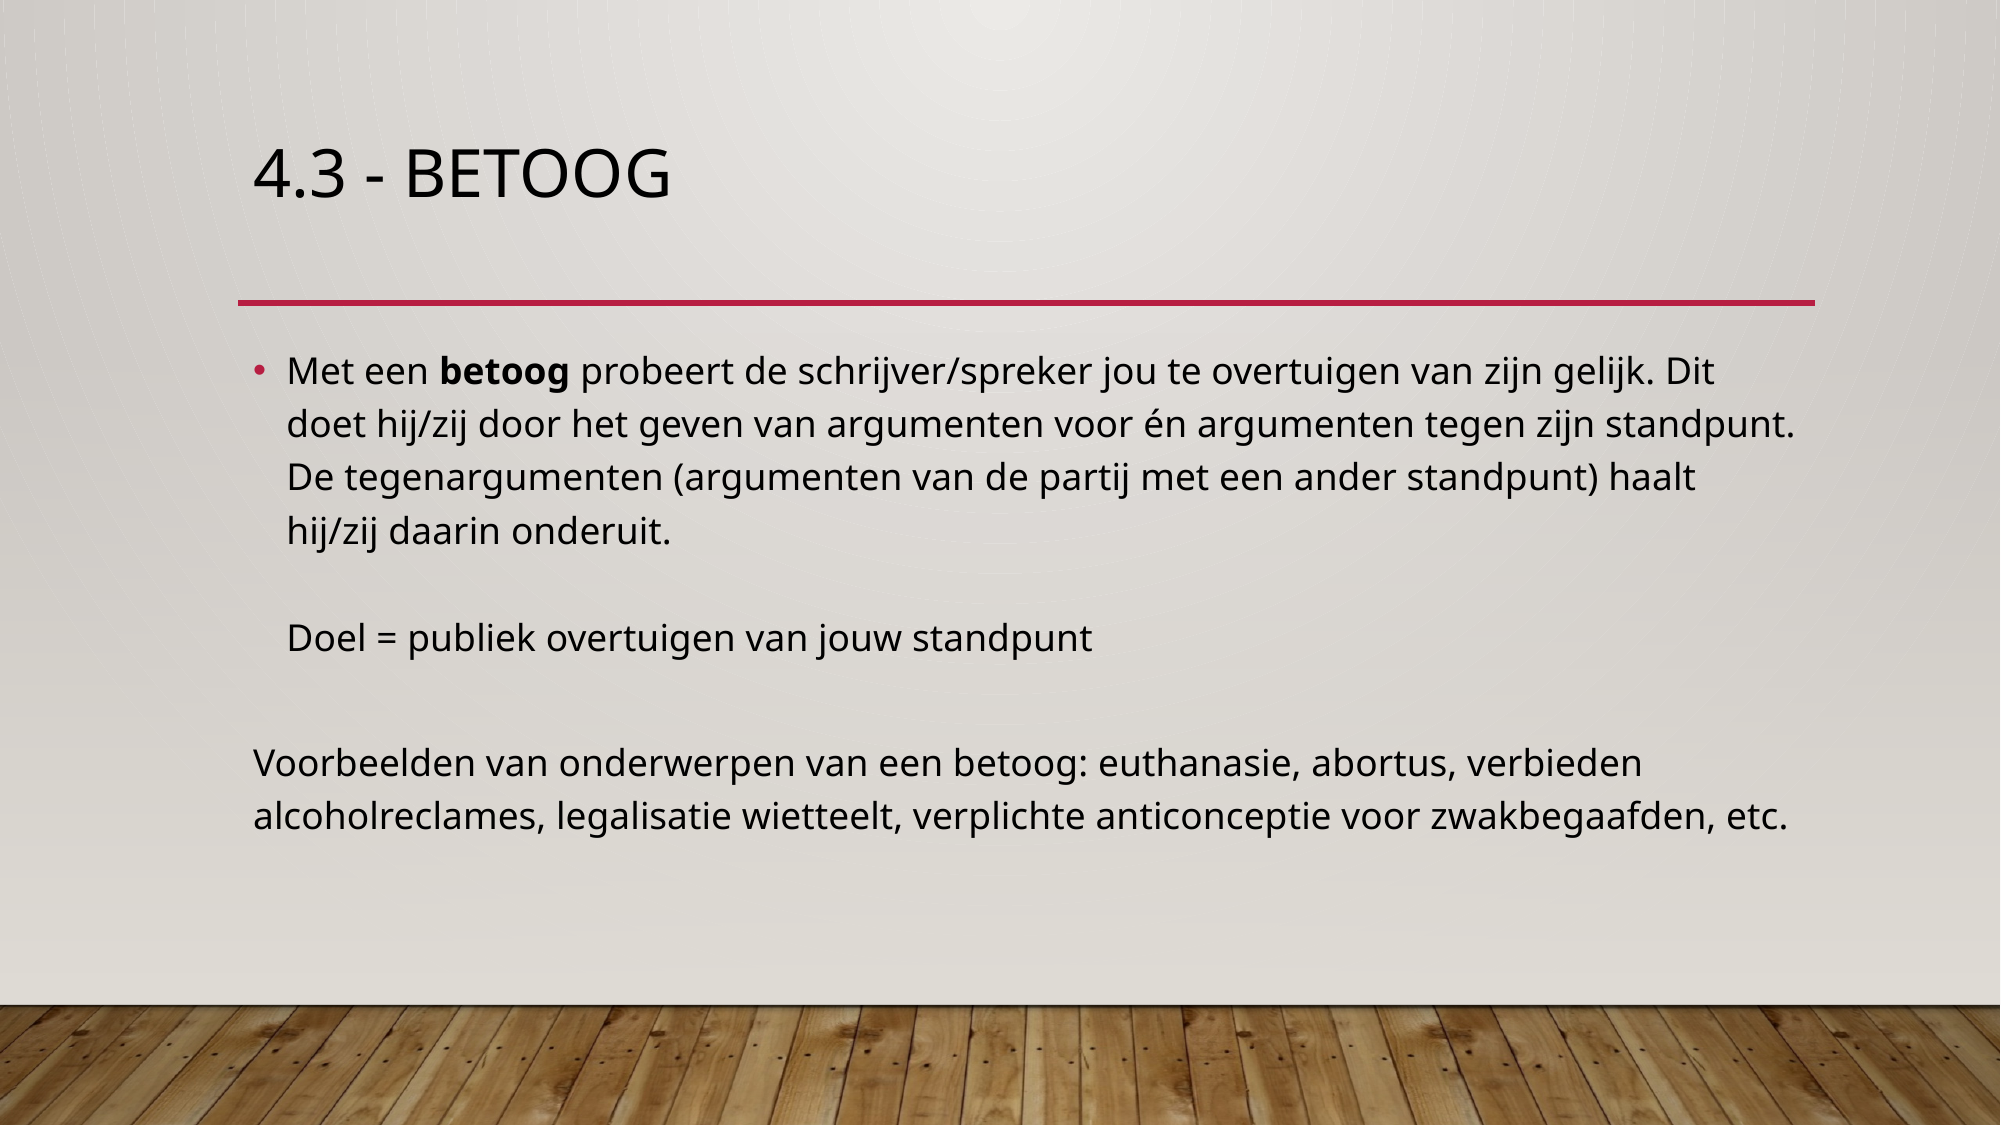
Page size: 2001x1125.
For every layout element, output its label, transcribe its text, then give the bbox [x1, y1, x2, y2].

list Met een betoog probeert de schrijver/spreker jou te overtuigen van zijn gelijk. Dit doet hij/zij door het geven van argumenten voor én argumenten tegen zijn standpunt. De tegenargumenten (argumenten van de partij met een ander standpunt) haalt hij/zij daarin onderuit. Doel = publiek overtuigen van jouw standpunt Voorbeelden van onderwerpen van een betoog: euthanasie, abortus, verbieden alcoholreclames, legalisatie wietteelt, verplichte anticonceptie voor zwakbegaafden, etc. [238, 330, 1814, 897]
picture [0, 1005, 2000, 1125]
title 4.3 - betoog [238, 131, 1814, 305]
